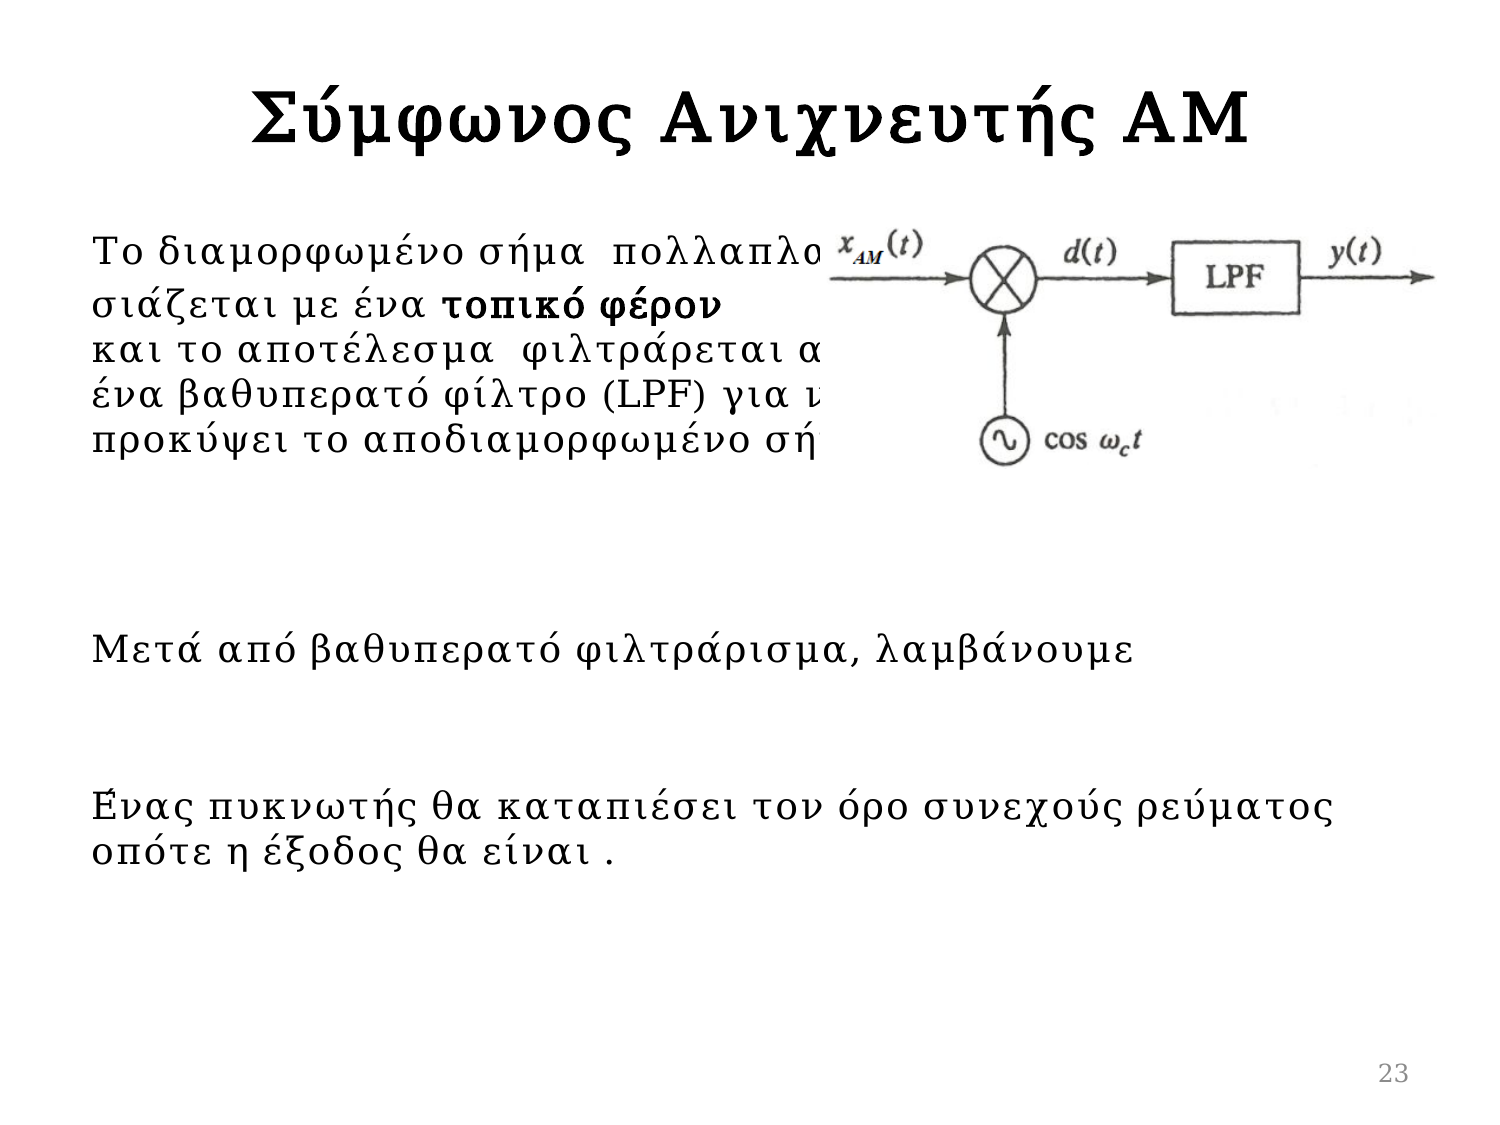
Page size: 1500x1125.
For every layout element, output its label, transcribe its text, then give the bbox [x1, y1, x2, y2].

title Σύμφωνος Ανιχνευτής ΑΜ [75, 20, 1425, 209]
picture [820, 219, 1437, 469]
slide_number 23 [1222, 1042, 1425, 1103]
